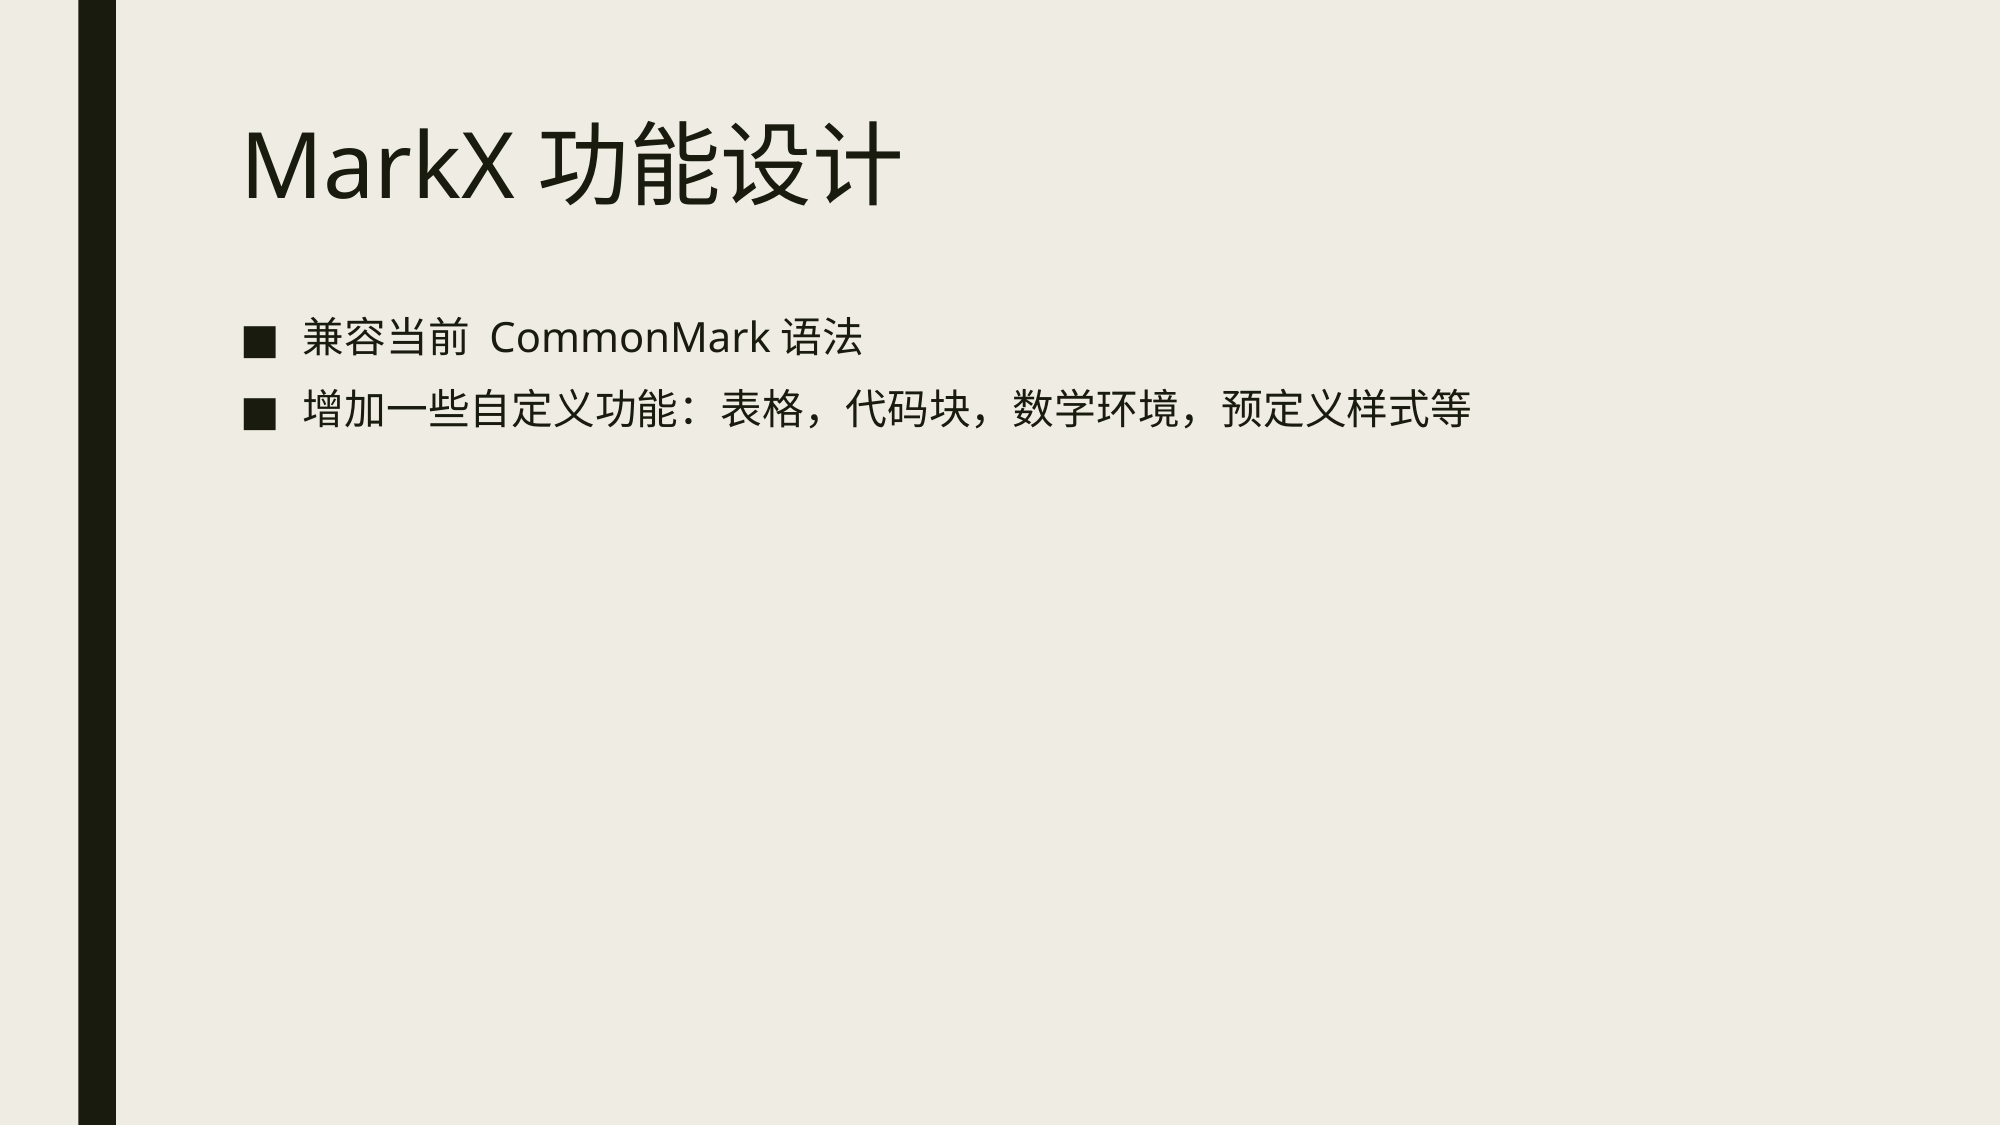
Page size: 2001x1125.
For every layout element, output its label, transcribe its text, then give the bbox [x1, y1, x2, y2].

title MarkX功能设计 [225, 112, 1800, 254]
list 兼容当前 CommonMark语法 增加一些自定义功能：表格，代码块，数学环境，预定义样式等 [225, 307, 1800, 895]
